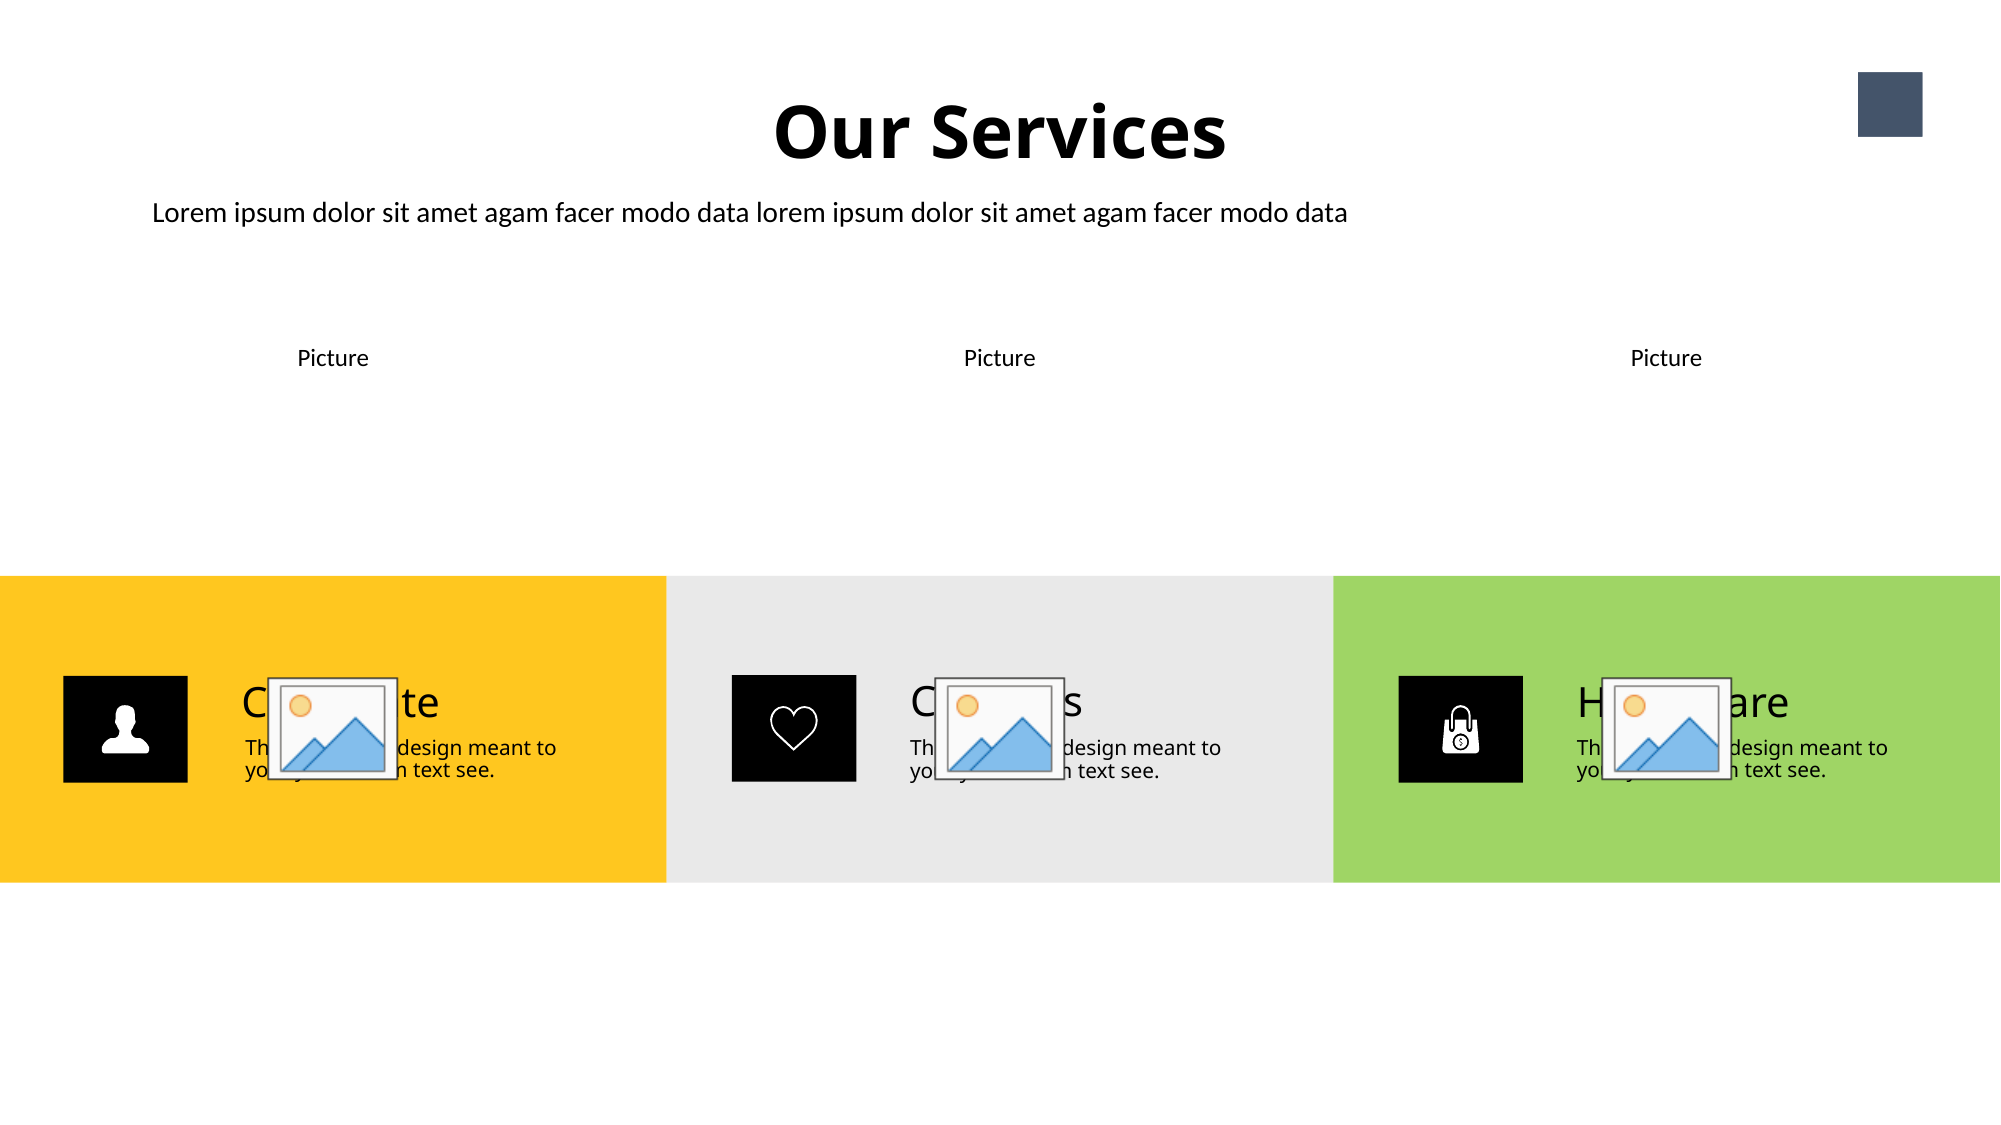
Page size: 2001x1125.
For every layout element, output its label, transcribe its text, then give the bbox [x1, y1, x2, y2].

picture [0, 333, 2000, 1125]
text_box [1863, 130, 1924, 138]
text_box [1857, 71, 1924, 78]
slide_number 8 [1863, 78, 1927, 130]
title Our Services [137, 78, 1863, 186]
subtitle Lorem ipsum dolor sit amet agam facer modo data lorem ipsum dolor sit amet agam facer modo data [137, 186, 1863, 227]
